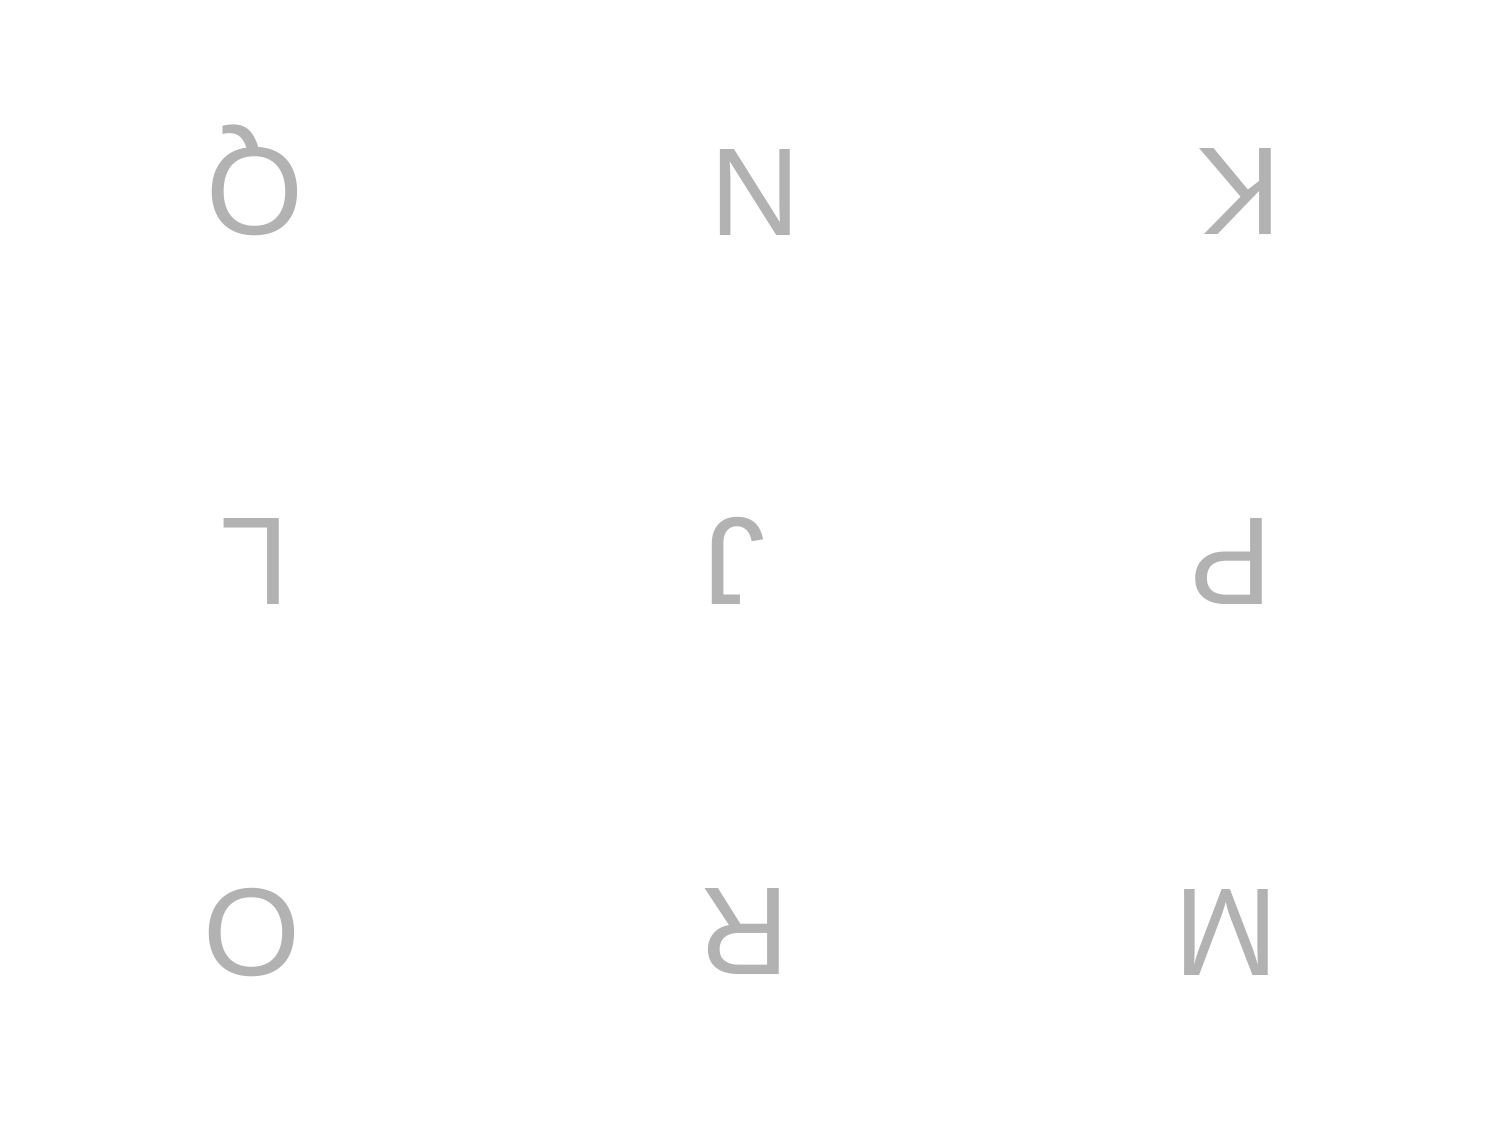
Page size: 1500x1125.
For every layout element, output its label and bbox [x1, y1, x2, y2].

text_box [4, 5, 1496, 1119]
